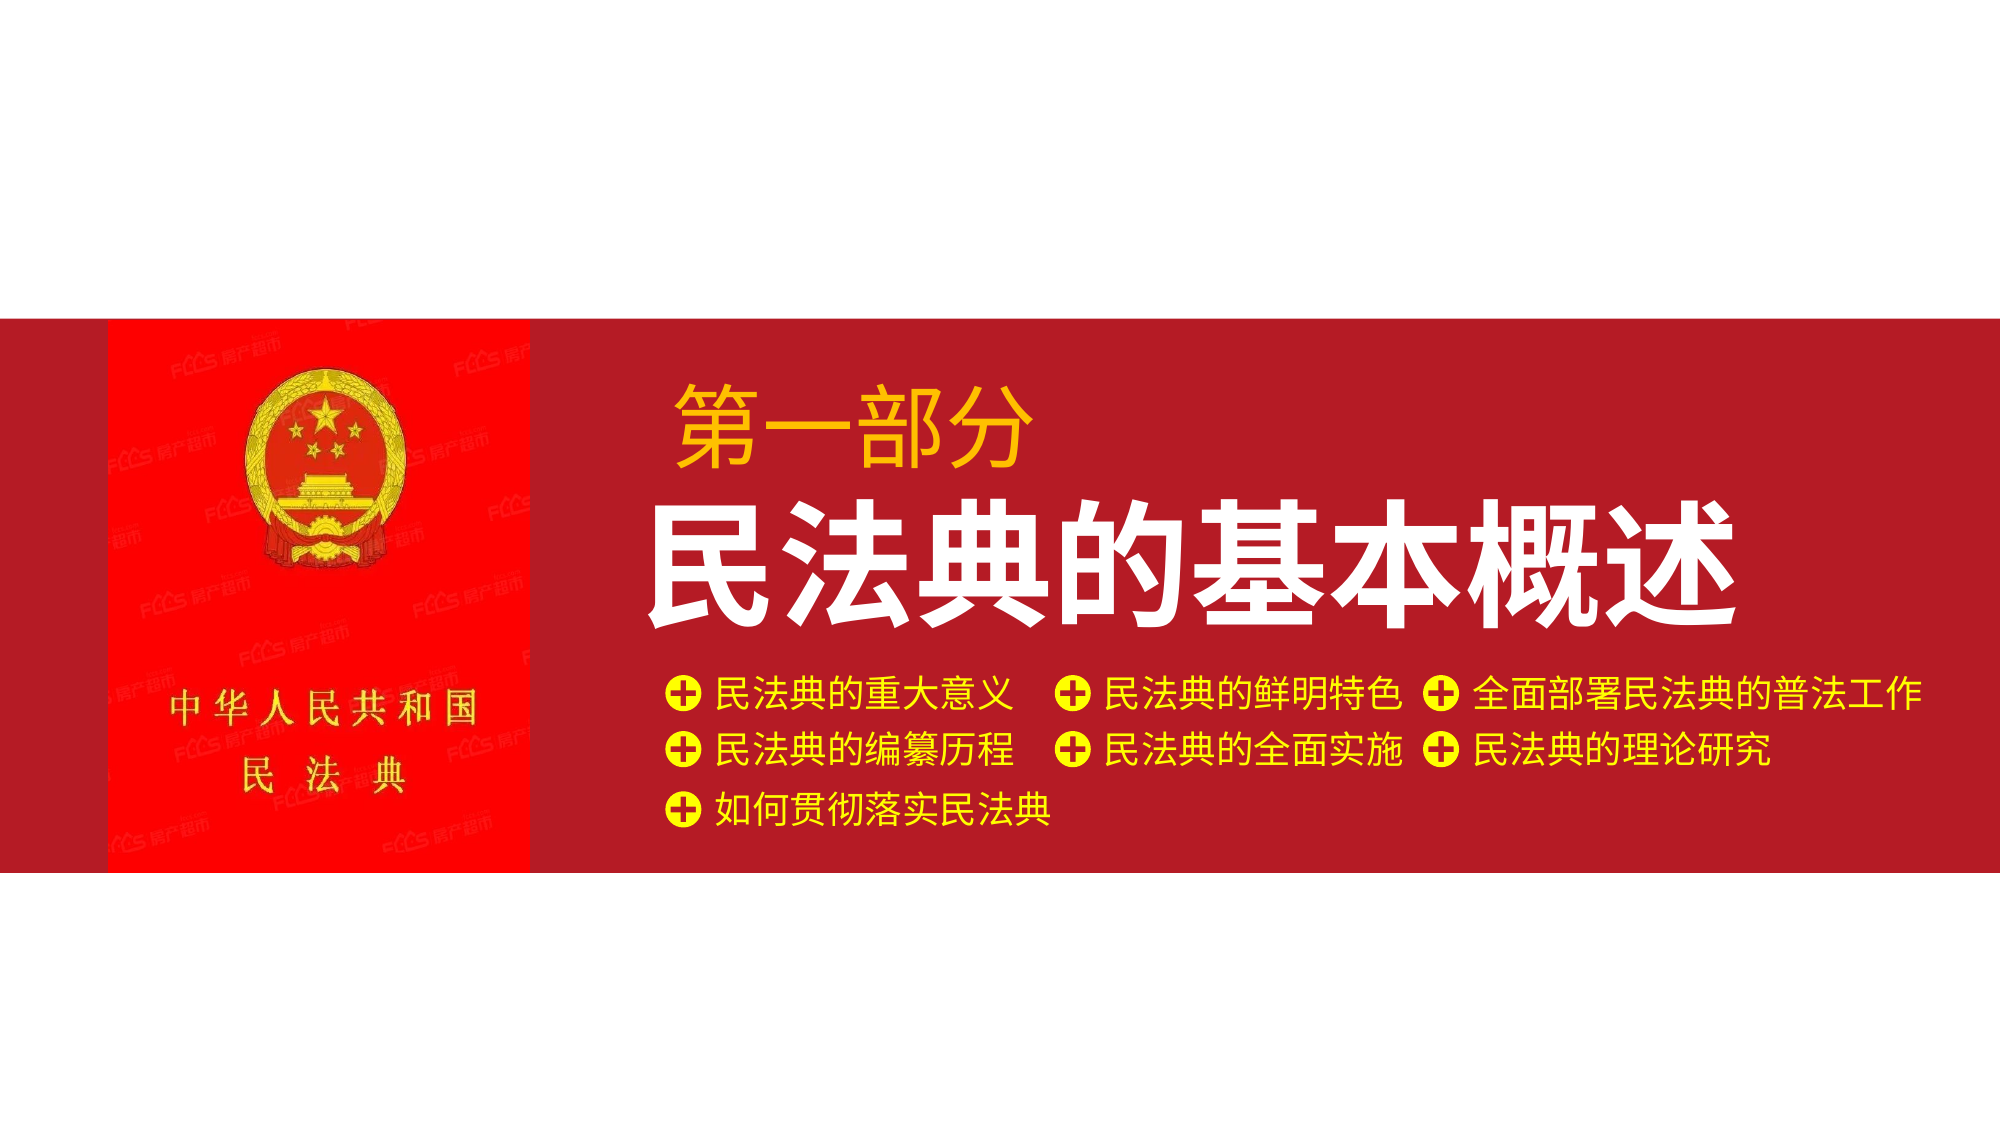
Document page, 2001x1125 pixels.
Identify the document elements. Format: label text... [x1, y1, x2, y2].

text_box [665, 791, 702, 828]
text_box [665, 731, 702, 768]
picture [108, 320, 530, 873]
text_box 民法典的鲜明特色 [1089, 662, 1419, 718]
text_box [1054, 675, 1091, 712]
text_box [1423, 731, 1460, 768]
text_box 如何贯彻落实民法典 [700, 779, 1068, 839]
text_box 民法典的编纂历程 [699, 718, 1030, 779]
text_box [0, 318, 2000, 874]
text_box [1423, 675, 1460, 712]
text_box 全面部署民法典的普法工作 [1458, 662, 1938, 723]
text_box [665, 675, 702, 712]
text_box [1054, 731, 1091, 768]
text_box 民法典的全面实施 [1089, 718, 1419, 779]
text_box 民法典的理论研究 [1457, 718, 1788, 779]
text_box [619, 362, 1762, 654]
text_box 民法典的重大意义 [699, 662, 1030, 718]
